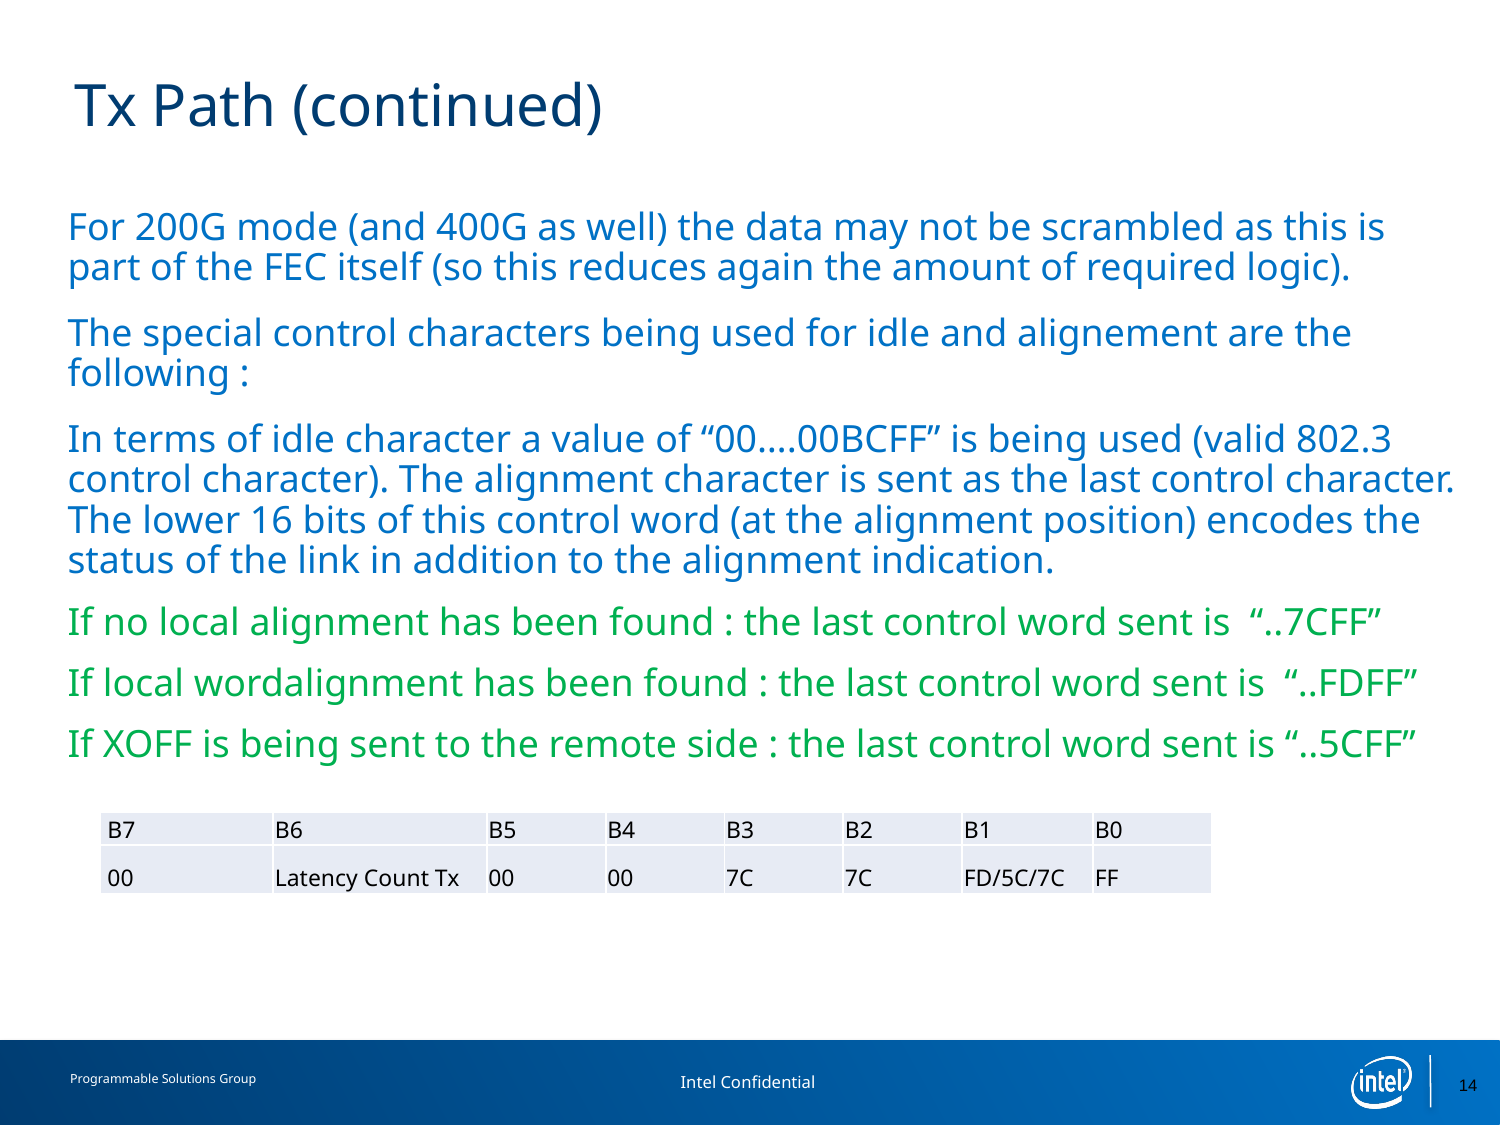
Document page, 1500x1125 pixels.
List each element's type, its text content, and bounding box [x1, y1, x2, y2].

table_header B2 [844, 813, 961, 844]
table_cell 7C [725, 846, 842, 893]
list For 200G mode (and 400G as well) the data may not be scrambled as this is part of the FEC itself (so this reduces again the amount of required logic). The special control characters being used for idle and alignement are the following : In terms of idle character a value of “00….00BCFF” is being used (valid 802.3 control character). The alignment character is sent as the last control character. The lower 16 bits of this control word (at the alignment position) encodes the status of the link in addition to the alignment indication. If no local alignment has been found : the last control word sent is “..7CFF” If local wordalignment has been found : the last control word sent is “..FDFF” If XOFF is being sent to the remote side : the last control word sent is “..5CFF” [67, 208, 1463, 1033]
table_cell Latency Count Tx [274, 846, 486, 893]
table_header B6 [274, 813, 486, 844]
table_cell 00 [101, 846, 272, 893]
table_cell 00 [488, 846, 605, 893]
table_header B7 [101, 813, 272, 844]
table_header B1 [963, 813, 1092, 844]
table_cell 00 [607, 846, 724, 893]
table_header B4 [607, 813, 724, 844]
title Tx Path (continued) [74, 67, 1425, 208]
slide_number 14 [1127, 1055, 1478, 1116]
table_header B0 [1094, 813, 1211, 844]
table_cell FF [1094, 846, 1211, 893]
table_header B5 [488, 813, 605, 844]
table_cell FD/5C/7C [963, 846, 1092, 893]
table_cell 7C [844, 846, 961, 893]
table_header B3 [725, 813, 842, 844]
